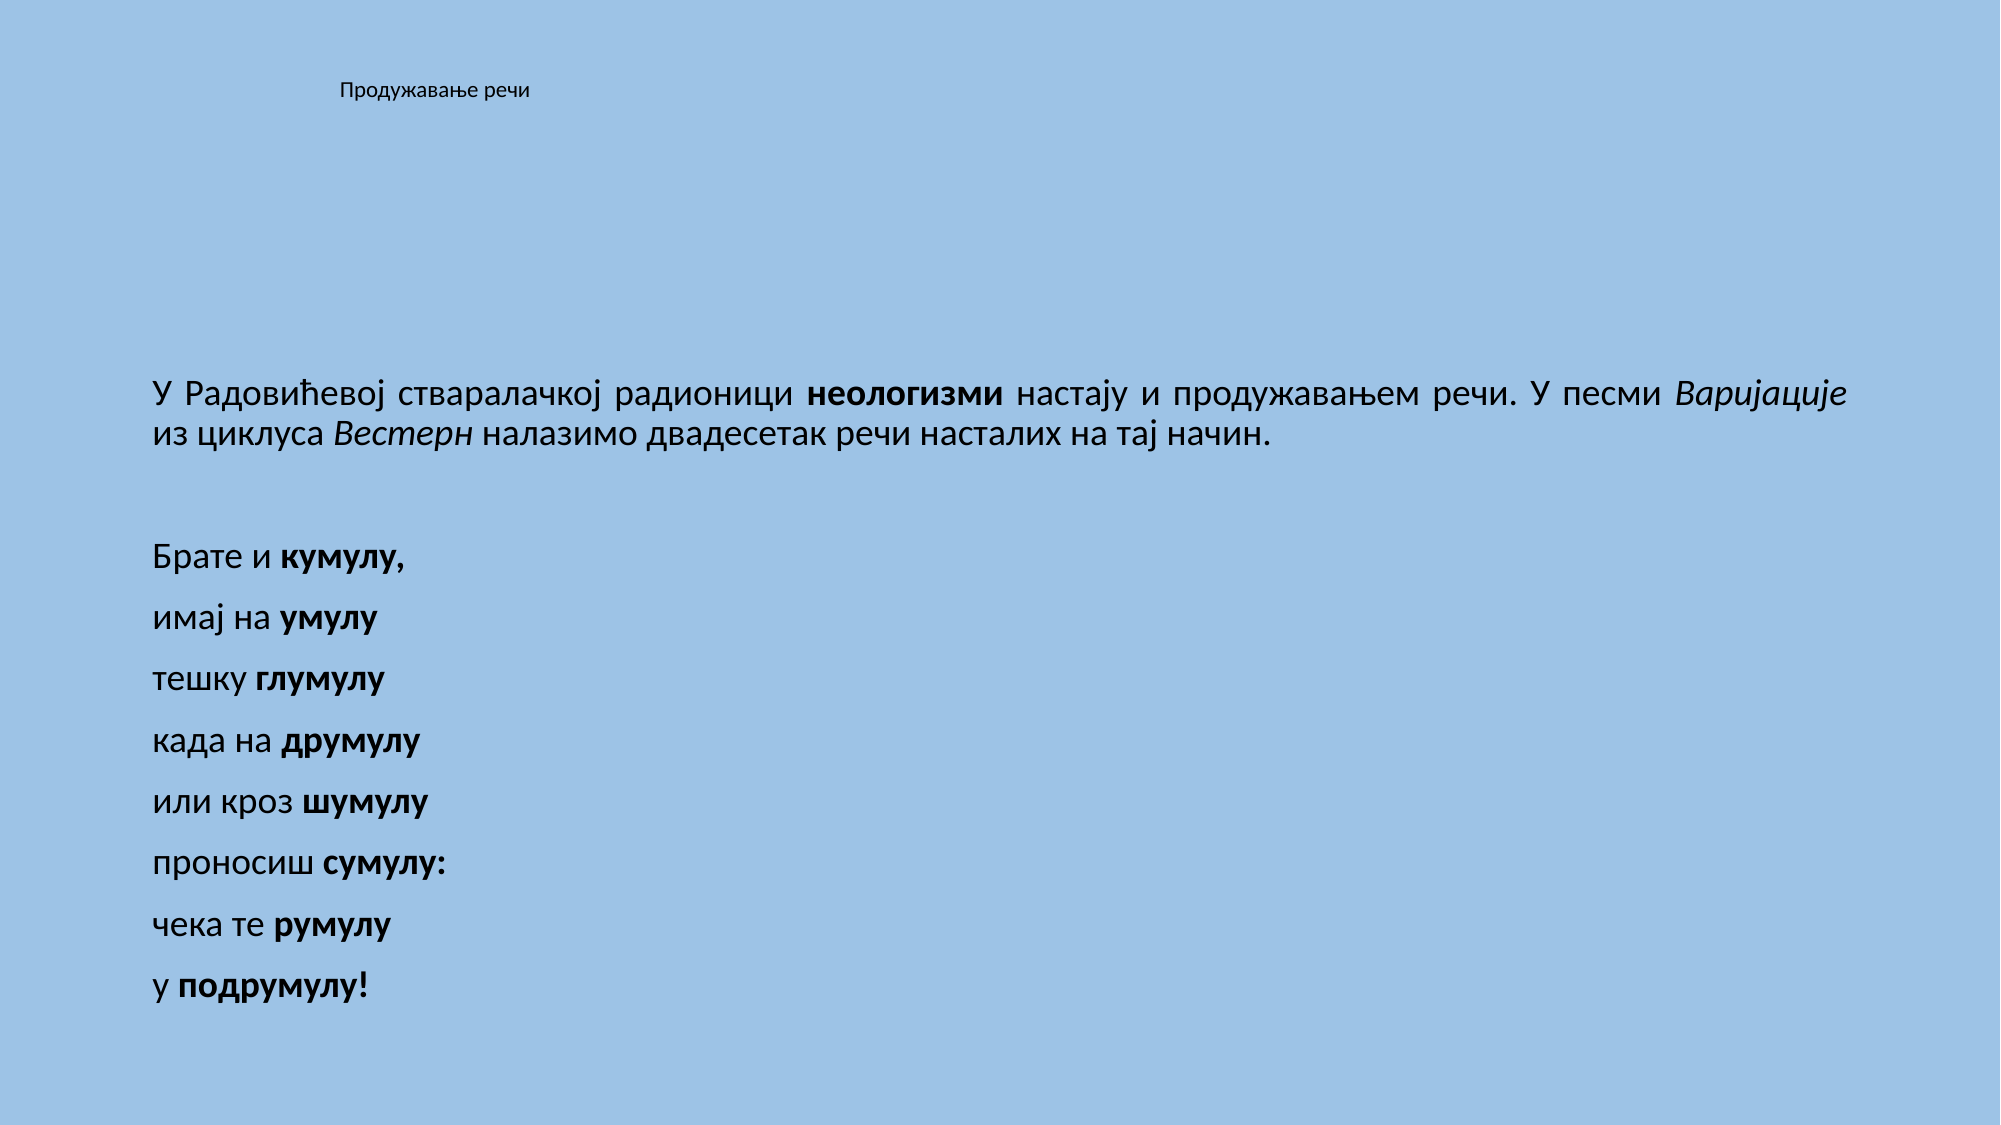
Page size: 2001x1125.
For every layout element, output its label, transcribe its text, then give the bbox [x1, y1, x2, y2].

title Продужавање речи [324, 45, 1675, 138]
list У Радовићевој стваралачкој радионици неологизми настају и продужавањем речи. У песми Варијације из циклуса Вестерн налазимо двадесетак речи насталих на тај начин. Брате и кумулу, имај на умулу тешку глумулу када на друмулу или кроз шумулу проносиш сумулу: чека те румулу у подрумулу! [137, 299, 1863, 1014]
